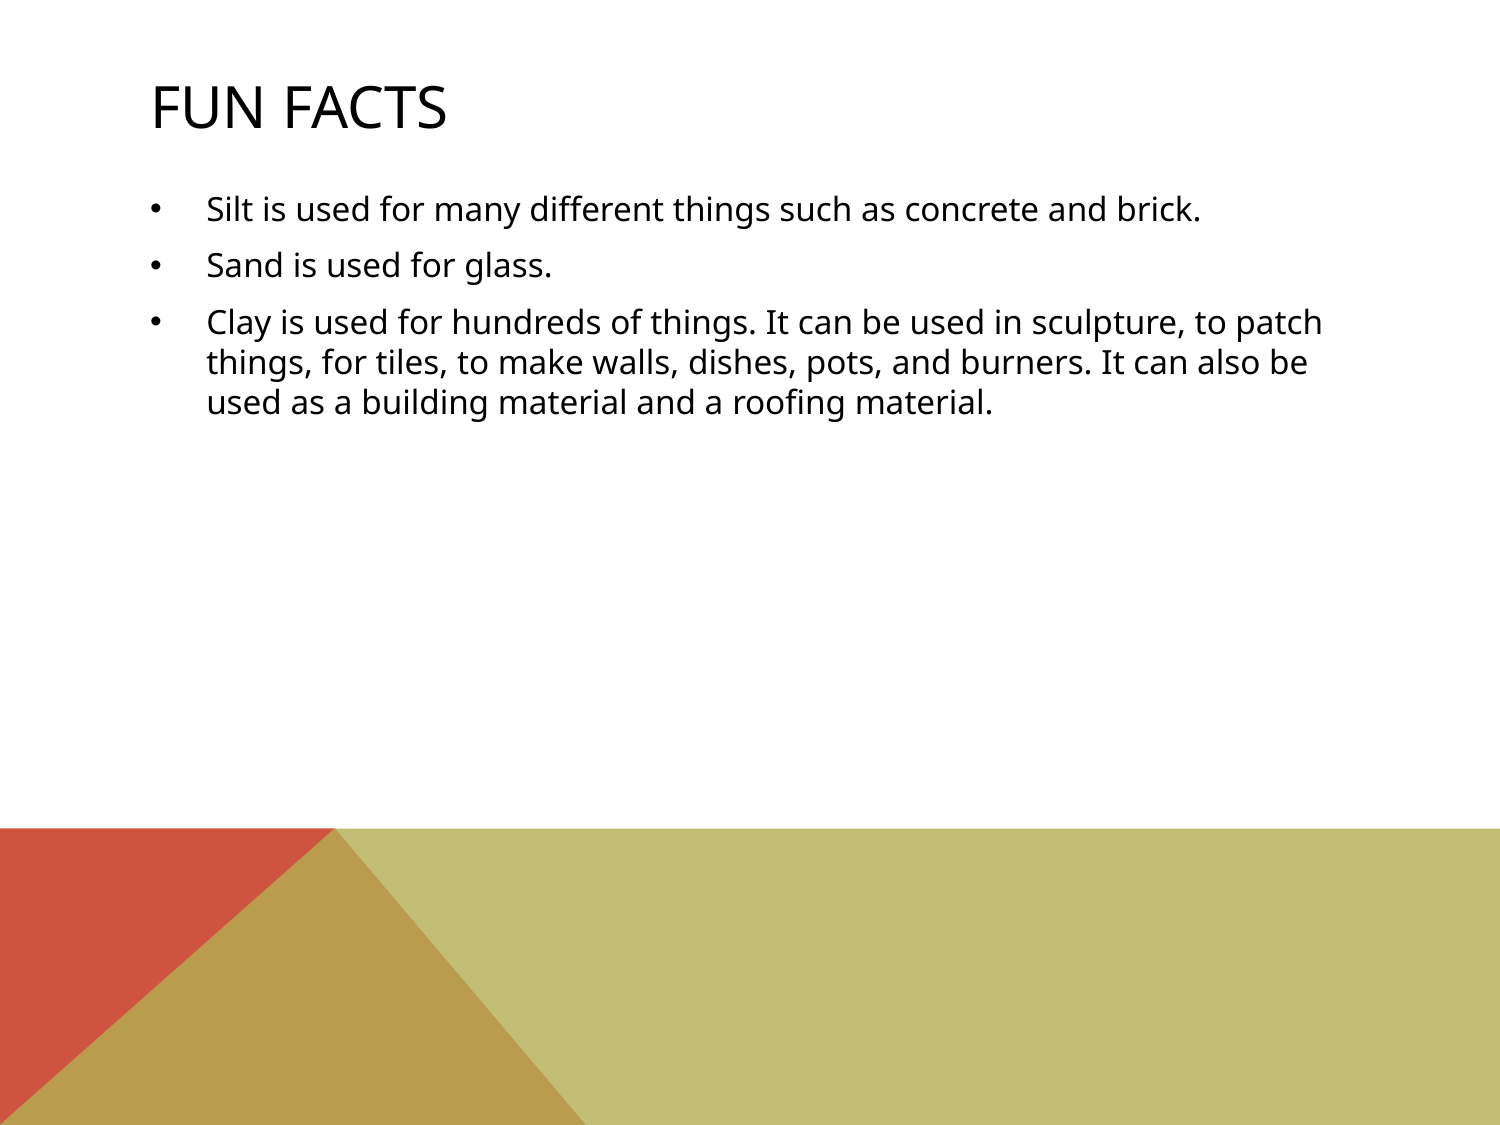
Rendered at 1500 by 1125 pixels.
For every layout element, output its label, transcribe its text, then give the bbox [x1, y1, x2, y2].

list Silt is used for many different things such as concrete and brick. Sand is used for glass. Clay is used for hundreds of things. It can be used in sculpture, to patch things, for tiles, to make walls, dishes, pots, and burners. It can also be used as a building material and a roofing material. [135, 180, 1369, 768]
title Fun facts [135, 60, 1369, 150]
